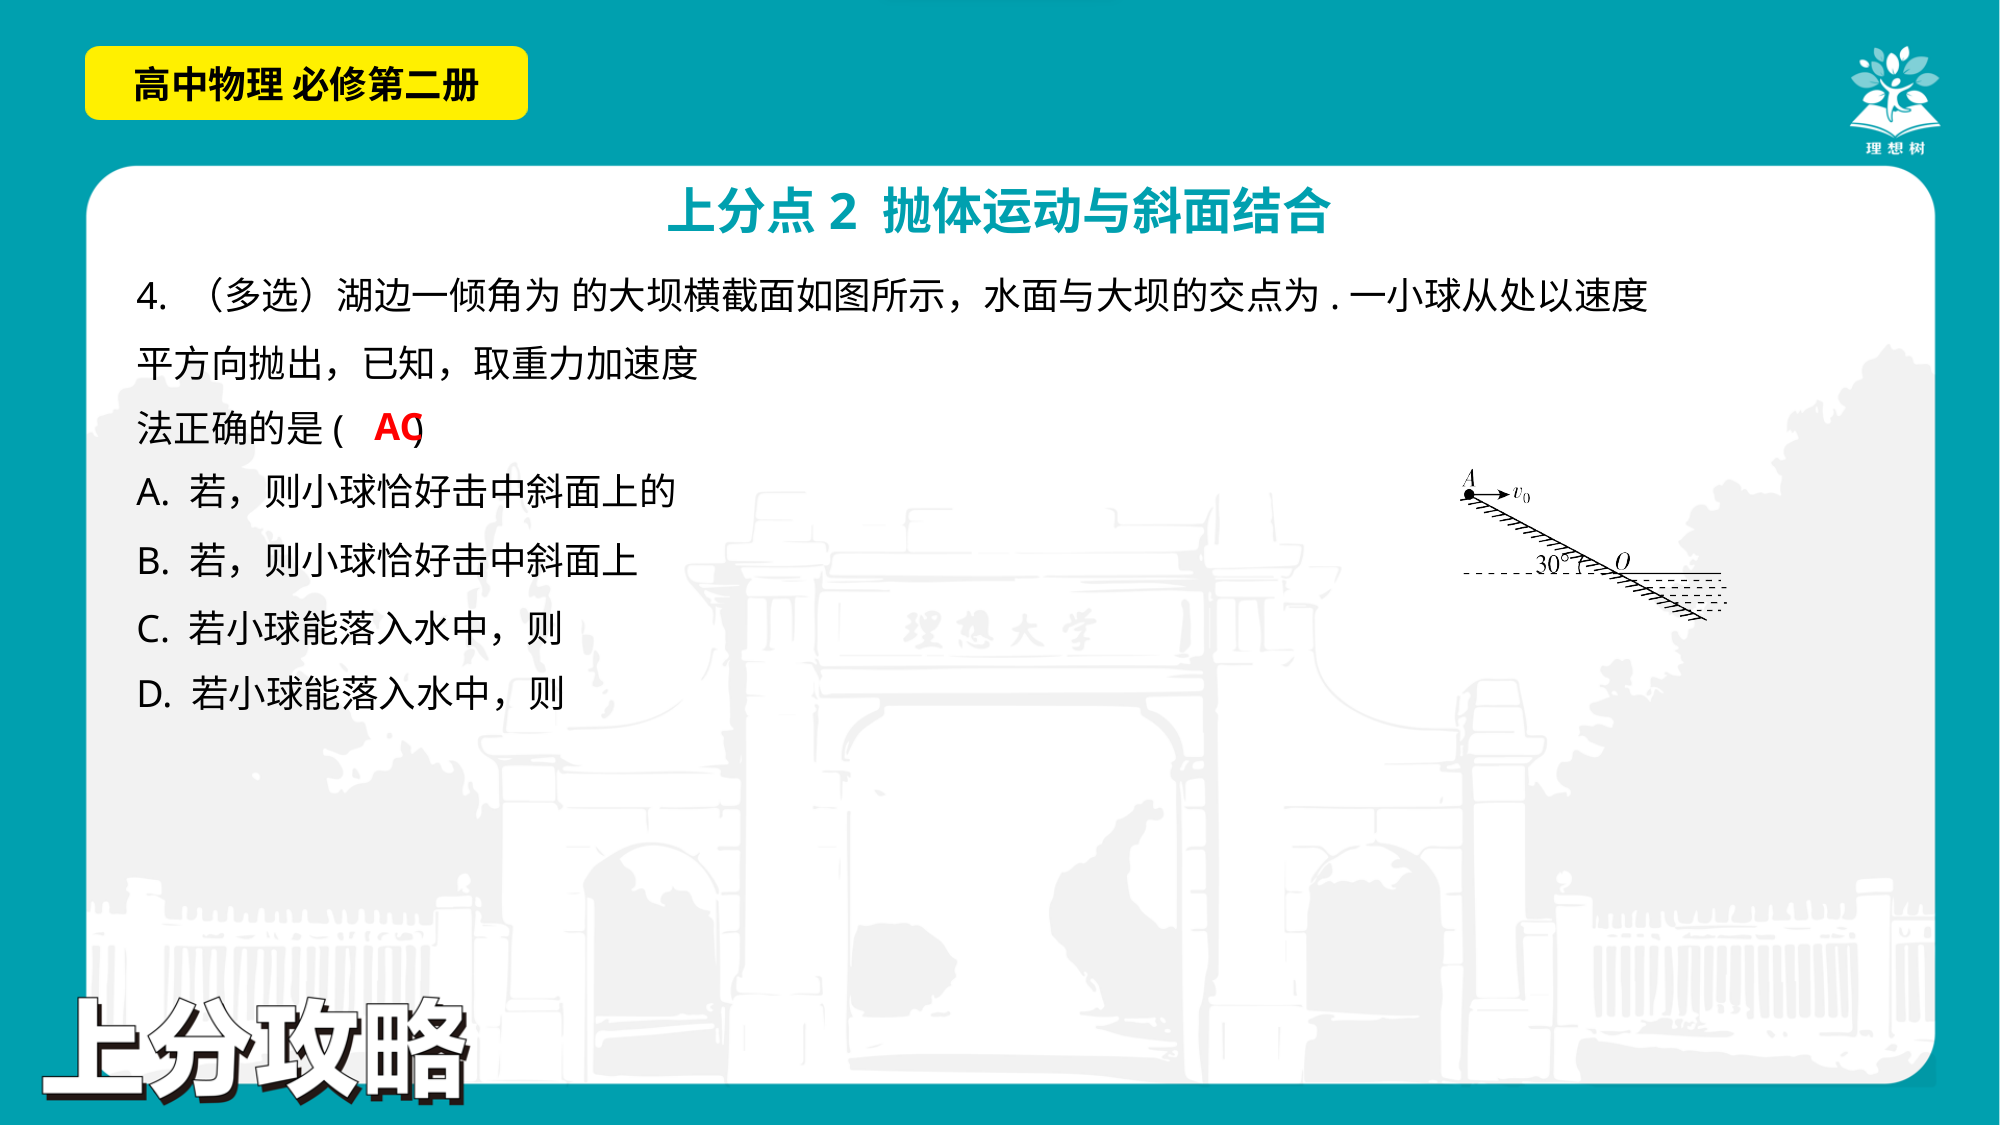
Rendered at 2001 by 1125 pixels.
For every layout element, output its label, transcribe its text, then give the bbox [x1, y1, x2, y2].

picture [0, 0, 2000, 1125]
text_box AC [358, 383, 440, 442]
